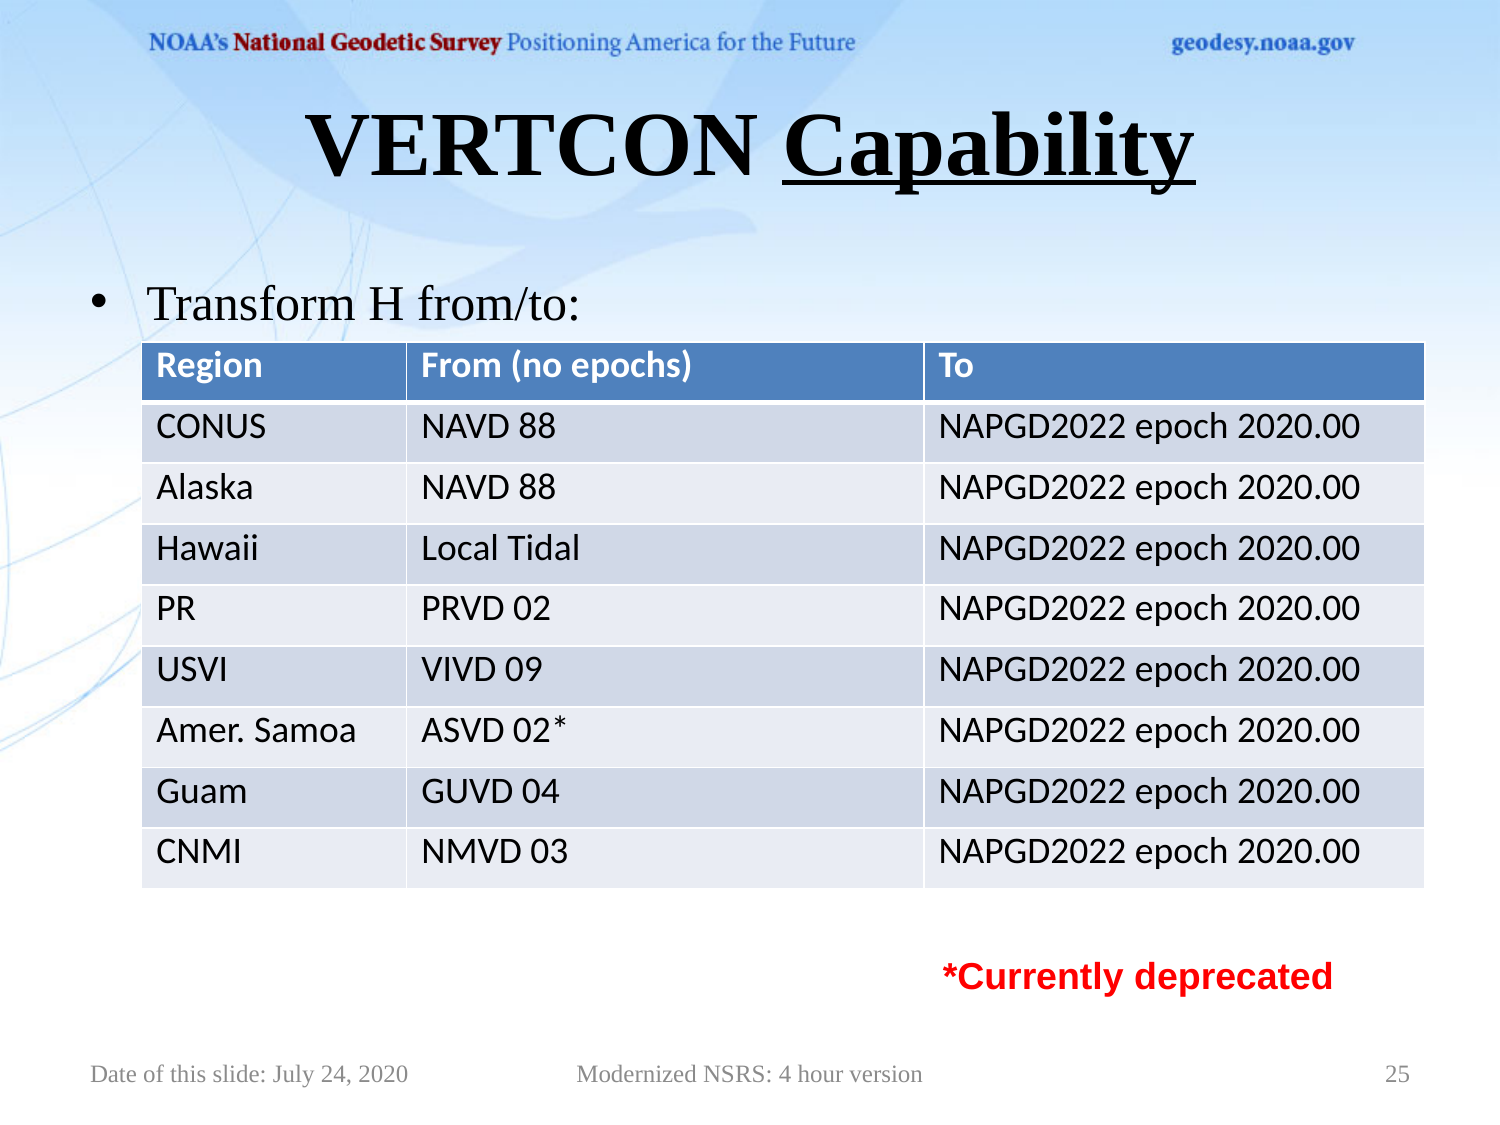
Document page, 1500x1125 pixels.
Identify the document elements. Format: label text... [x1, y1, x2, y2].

table_header Region [142, 343, 406, 400]
table_cell Alaska [142, 464, 406, 523]
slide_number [75, 1042, 425, 1103]
table_header To [925, 343, 1424, 400]
table_cell NAPGD2022 epoch 2020.00 [925, 464, 1424, 523]
table_cell PRVD 02 [407, 586, 923, 645]
table_cell VIVD 09 [407, 647, 923, 706]
footer Modernized NSRS: 4 hour version [512, 1042, 988, 1103]
table_cell NAVD 88 [407, 464, 923, 523]
table_cell NAPGD2022 epoch 2020.00 [925, 829, 1424, 888]
table_header From (no epochs) [407, 343, 923, 400]
table_cell Local Tidal [407, 525, 923, 584]
table_cell PR [142, 586, 406, 645]
table_cell USVI [142, 647, 406, 706]
table_cell NAPGD2022 epoch 2020.00 [925, 768, 1424, 827]
list Transform H from/to: [75, 262, 1425, 1005]
table_cell NMVD 03 [407, 829, 923, 888]
table_cell CONUS [142, 405, 406, 462]
title VERTCON Capability [75, 45, 1425, 233]
table_cell CNMI [142, 829, 406, 888]
table_cell NAVD 88 [407, 405, 923, 462]
table_cell NAPGD2022 epoch 2020.00 [925, 525, 1424, 584]
table_cell GUVD 04 [407, 768, 923, 827]
table_cell NAPGD2022 epoch 2020.00 [925, 405, 1424, 462]
table_cell NAPGD2022 epoch 2020.00 [925, 647, 1424, 706]
table_cell ASVD 02* [407, 708, 923, 767]
table_cell Hawaii [142, 525, 406, 584]
table_cell NAPGD2022 epoch 2020.00 [925, 708, 1424, 767]
table_cell Guam [142, 768, 406, 827]
picture [0, 0, 1500, 1125]
table_cell NAPGD2022 epoch 2020.00 [925, 586, 1424, 645]
text_box *Currently deprecated [928, 944, 1350, 1004]
table_cell Amer. Samoa [142, 708, 406, 767]
slide_number 25 [1074, 1042, 1425, 1103]
